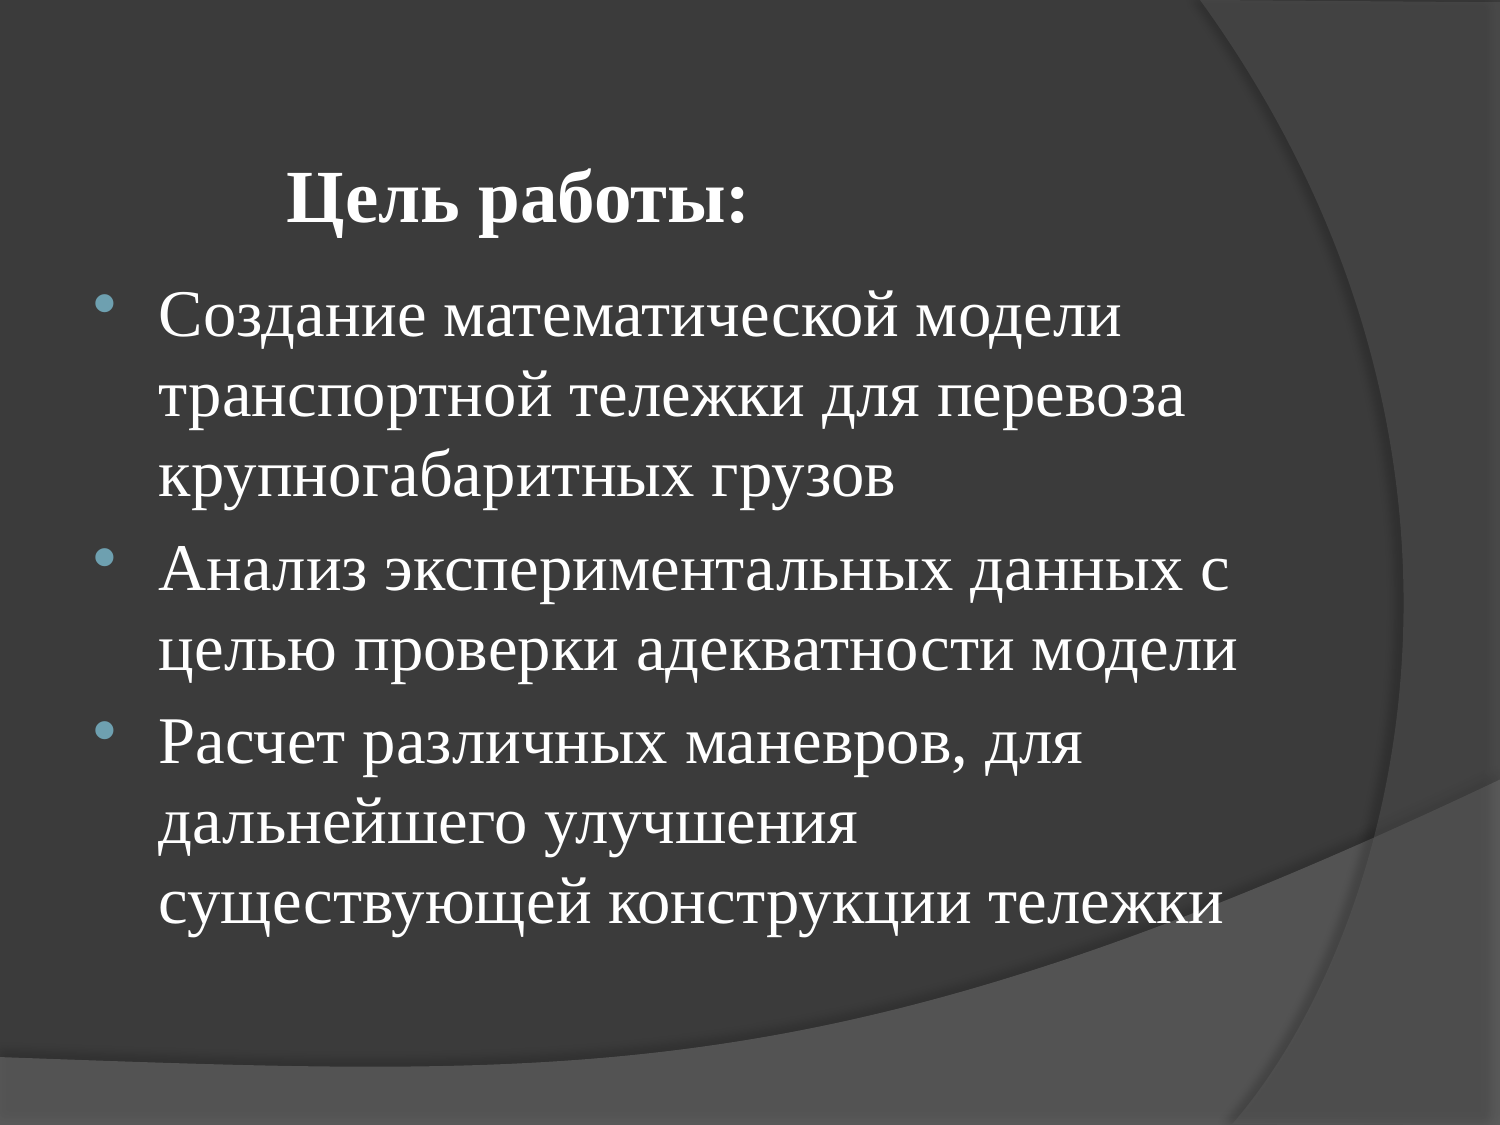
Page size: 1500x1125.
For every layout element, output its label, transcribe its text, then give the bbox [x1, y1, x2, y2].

list Создание математической модели транспортной тележки для перевоза крупногабаритных грузов Анализ экспериментальных данных с целью проверки адекватности модели Расчет различных маневров, для дальнейшего улучшения существующей конструкции тележки [75, 262, 1300, 1005]
text_box Цель работы: [272, 140, 786, 246]
